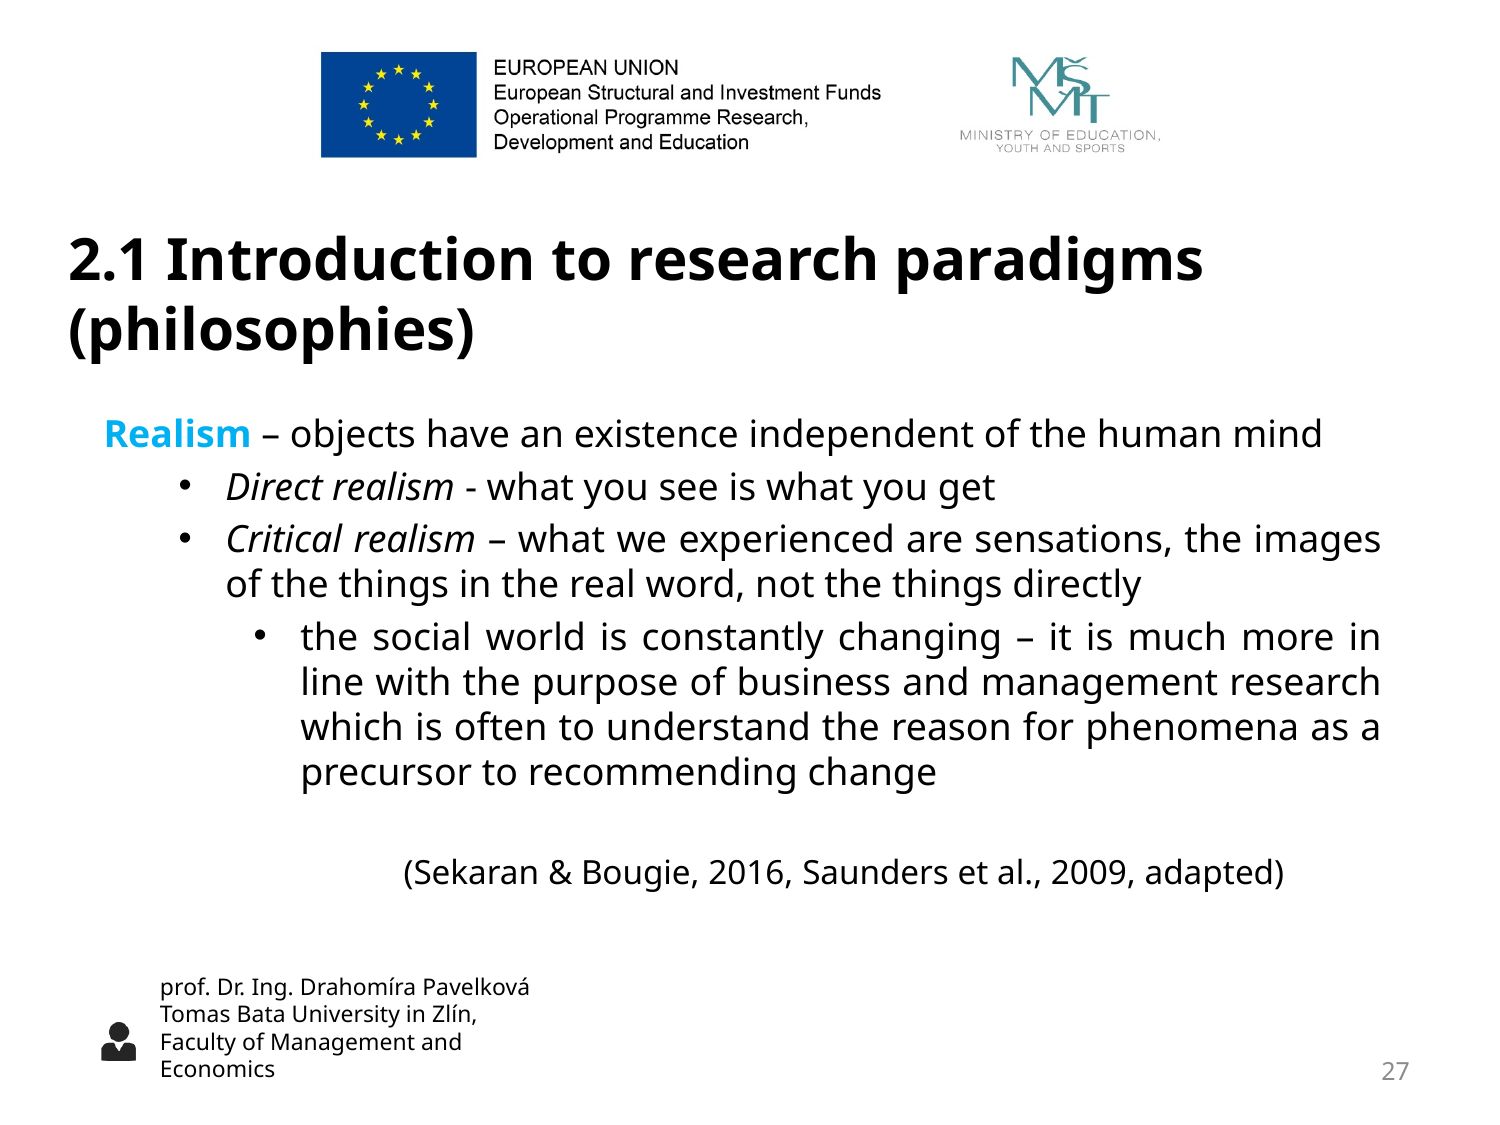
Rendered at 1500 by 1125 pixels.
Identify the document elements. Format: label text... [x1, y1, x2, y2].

subtitle Realism – objects have an existence independent of the human mind Direct realism - what you see is what you get Critical realism – what we experienced are sensations, the images of the things in the real word, not the things directly the social world is constantly changing – it is much more in line with the purpose of business and management research which is often to understand the reason for phenomena as a precursor to recommending change (Sekaran & Bougie, 2016, Saunders et al., 2009, adapted) [88, 349, 1398, 965]
text_box fhs.utb.cz [1187, 1000, 1500, 1083]
picture [101, 1021, 136, 1062]
title 2.1 Introduction to research paradigms (philosophies) [53, 209, 1471, 375]
picture [268, 0, 1212, 210]
footer prof. Dr. Ing. Drahomíra Pavelková Tomas Bata University in Zlín, Faculty of Management and Economics [145, 999, 573, 1083]
slide_number 27 [1074, 1042, 1425, 1103]
